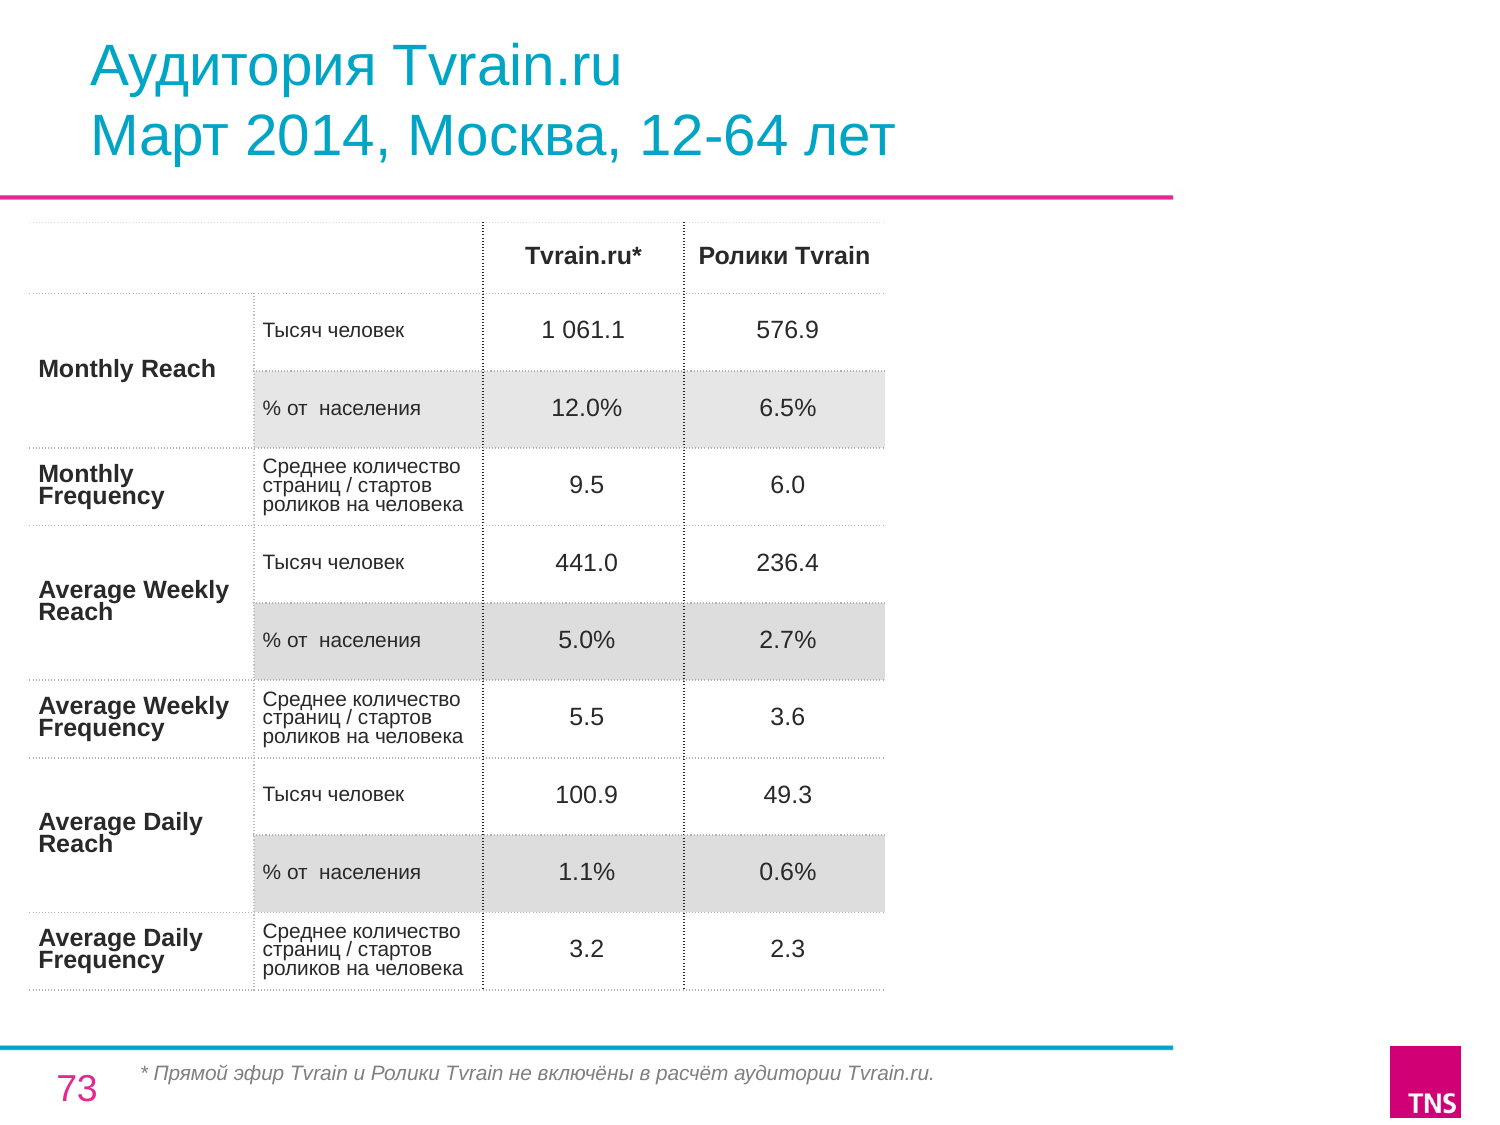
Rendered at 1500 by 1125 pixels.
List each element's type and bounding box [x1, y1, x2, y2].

table_header [29, 223, 885, 294]
title [74, 8, 1476, 187]
text_box [124, 1052, 1463, 1092]
slide_number [40, 1055, 392, 1125]
table_cell [29, 294, 885, 990]
picture [0, 0, 1500, 1125]
